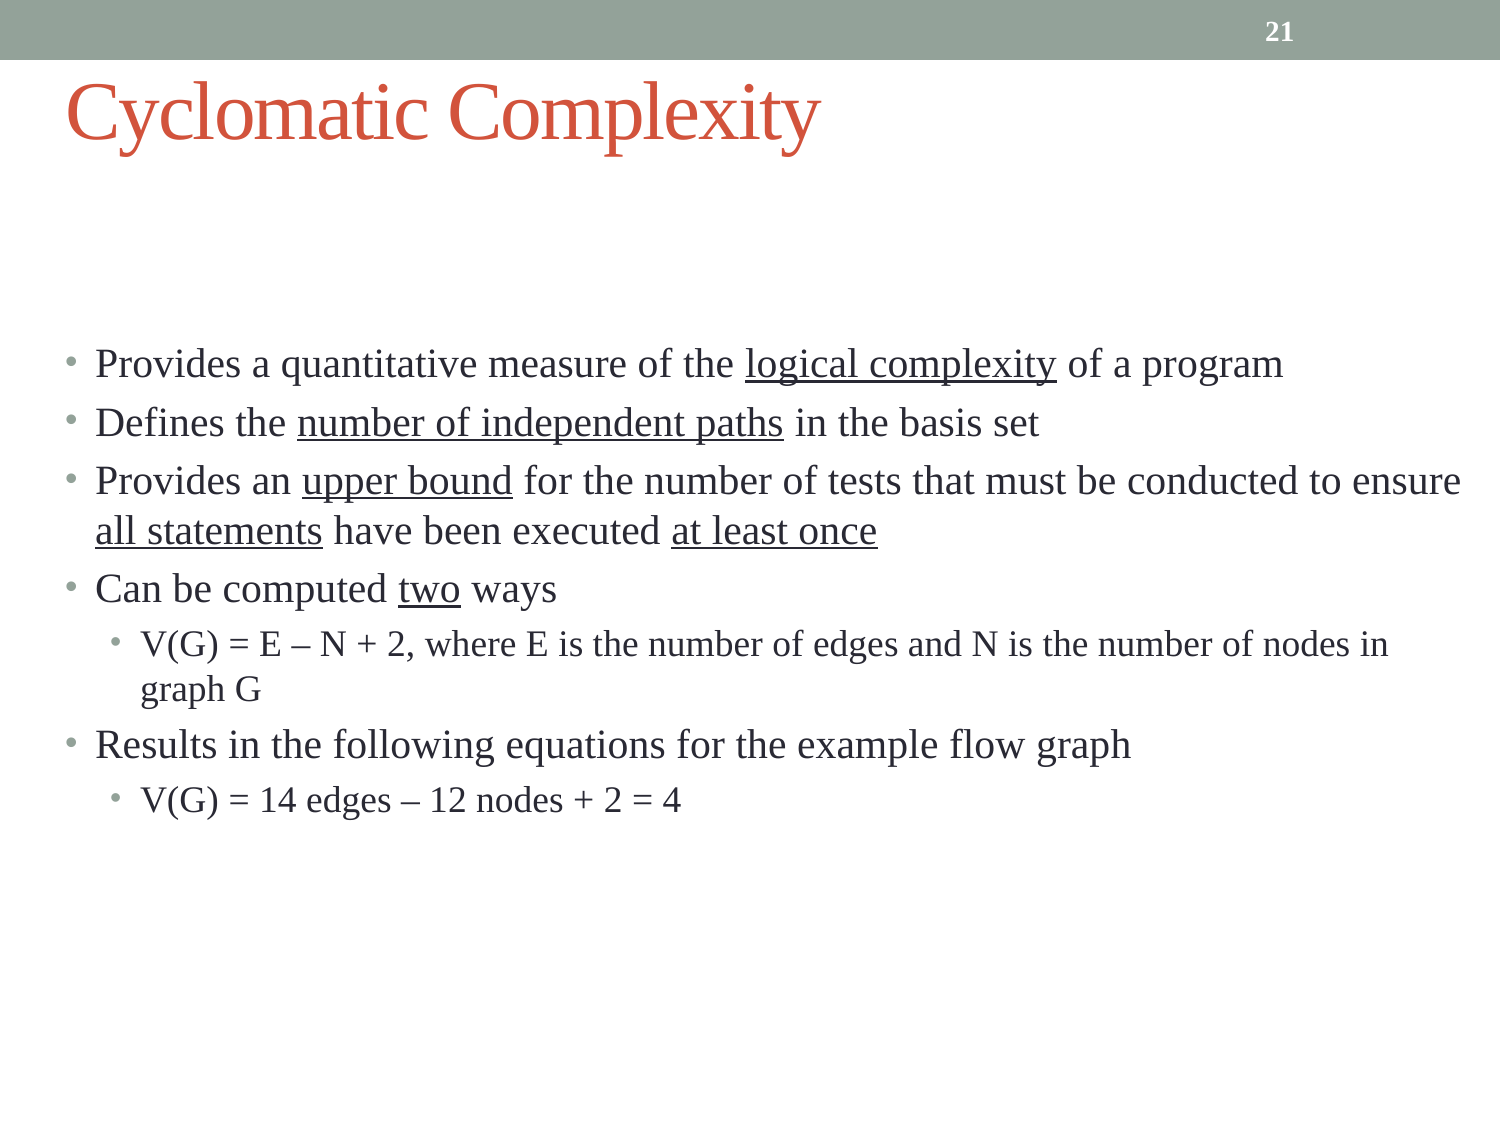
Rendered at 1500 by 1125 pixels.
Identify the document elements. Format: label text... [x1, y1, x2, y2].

list Provides a quantitative measure of the logical complexity of a program Defines the number of independent paths in the basis set Provides an upper bound for the number of tests that must be conducted to ensure all statements have been executed at least once Can be computed two ways V(G) = E – N + 2, where E is the number of edges and N is the number of nodes in graph G Results in the following equations for the example flow graph V(G) = 14 edges – 12 nodes + 2 = 4 [50, 328, 1488, 1054]
title Cyclomatic Complexity [50, 12, 1500, 200]
slide_number 21 [1250, 3, 1425, 57]
